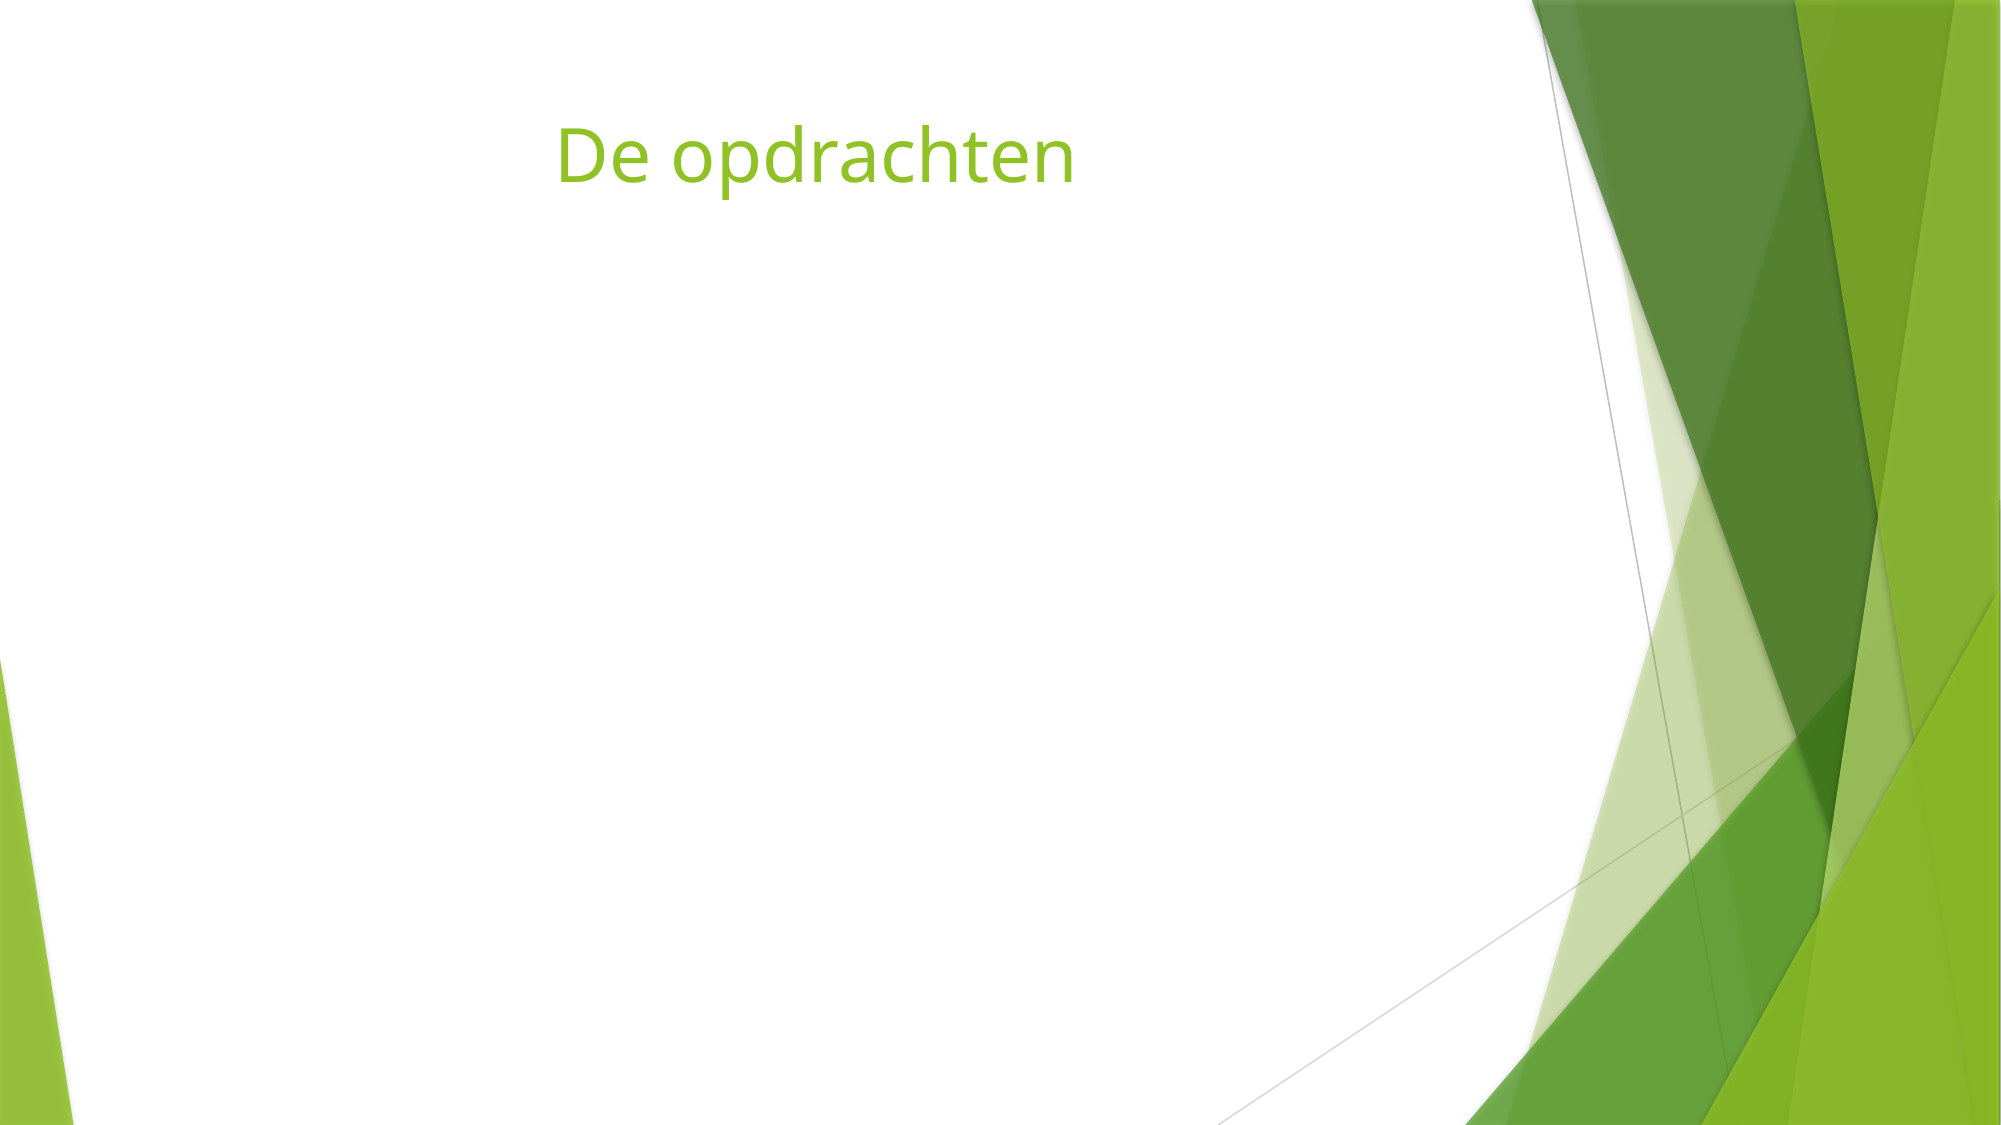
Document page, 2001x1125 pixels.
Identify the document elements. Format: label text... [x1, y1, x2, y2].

title De opdrachten [111, 99, 1522, 317]
